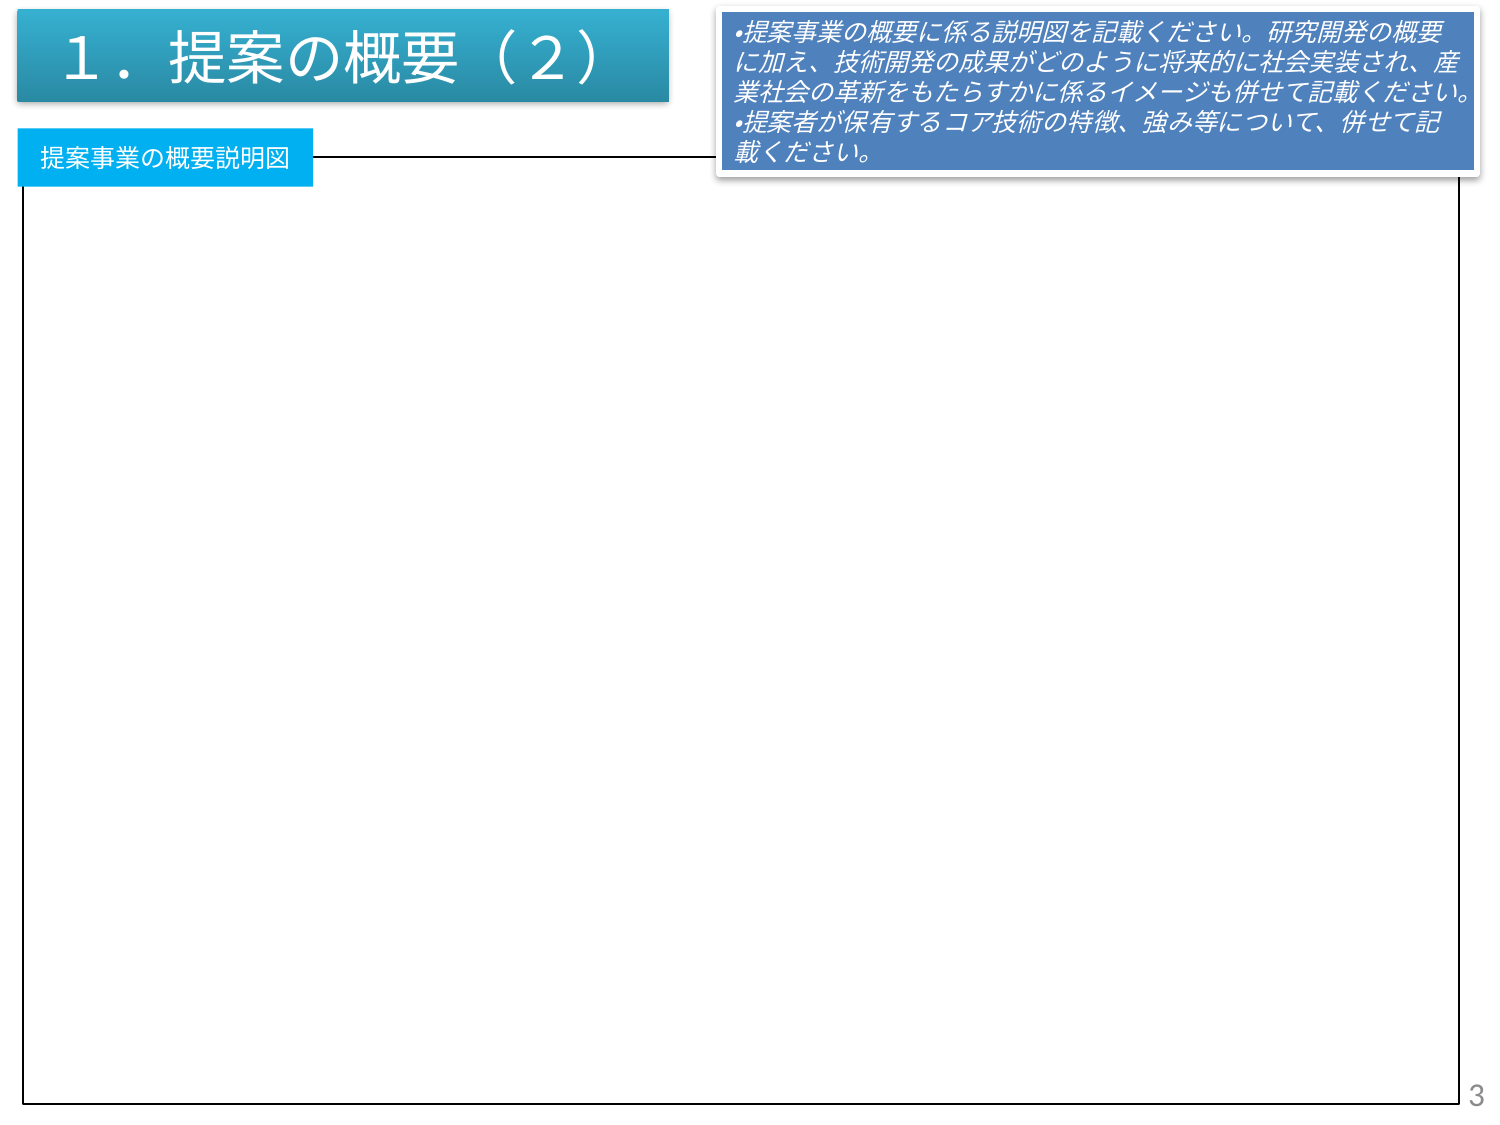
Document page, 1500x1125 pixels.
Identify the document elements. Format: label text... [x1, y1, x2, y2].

title １．提案の概要（２） [17, 9, 669, 102]
text_box 提案事業の概要説明図 [16, 126, 315, 189]
text_box [21, 155, 1461, 1106]
text_box ・提案事業の概要に係る説明図を記載ください。研究開発の概要に加え、技術開発の成果がどのように将来的に社会実装され、産業社会の革新をもたらすかに係るイメージも併せて記載ください。 ・提案者が保有するコア技術の特徴、強み等について、併せて記載ください。 [716, 6, 1480, 177]
slide_number 3 [1149, 1063, 1500, 1124]
